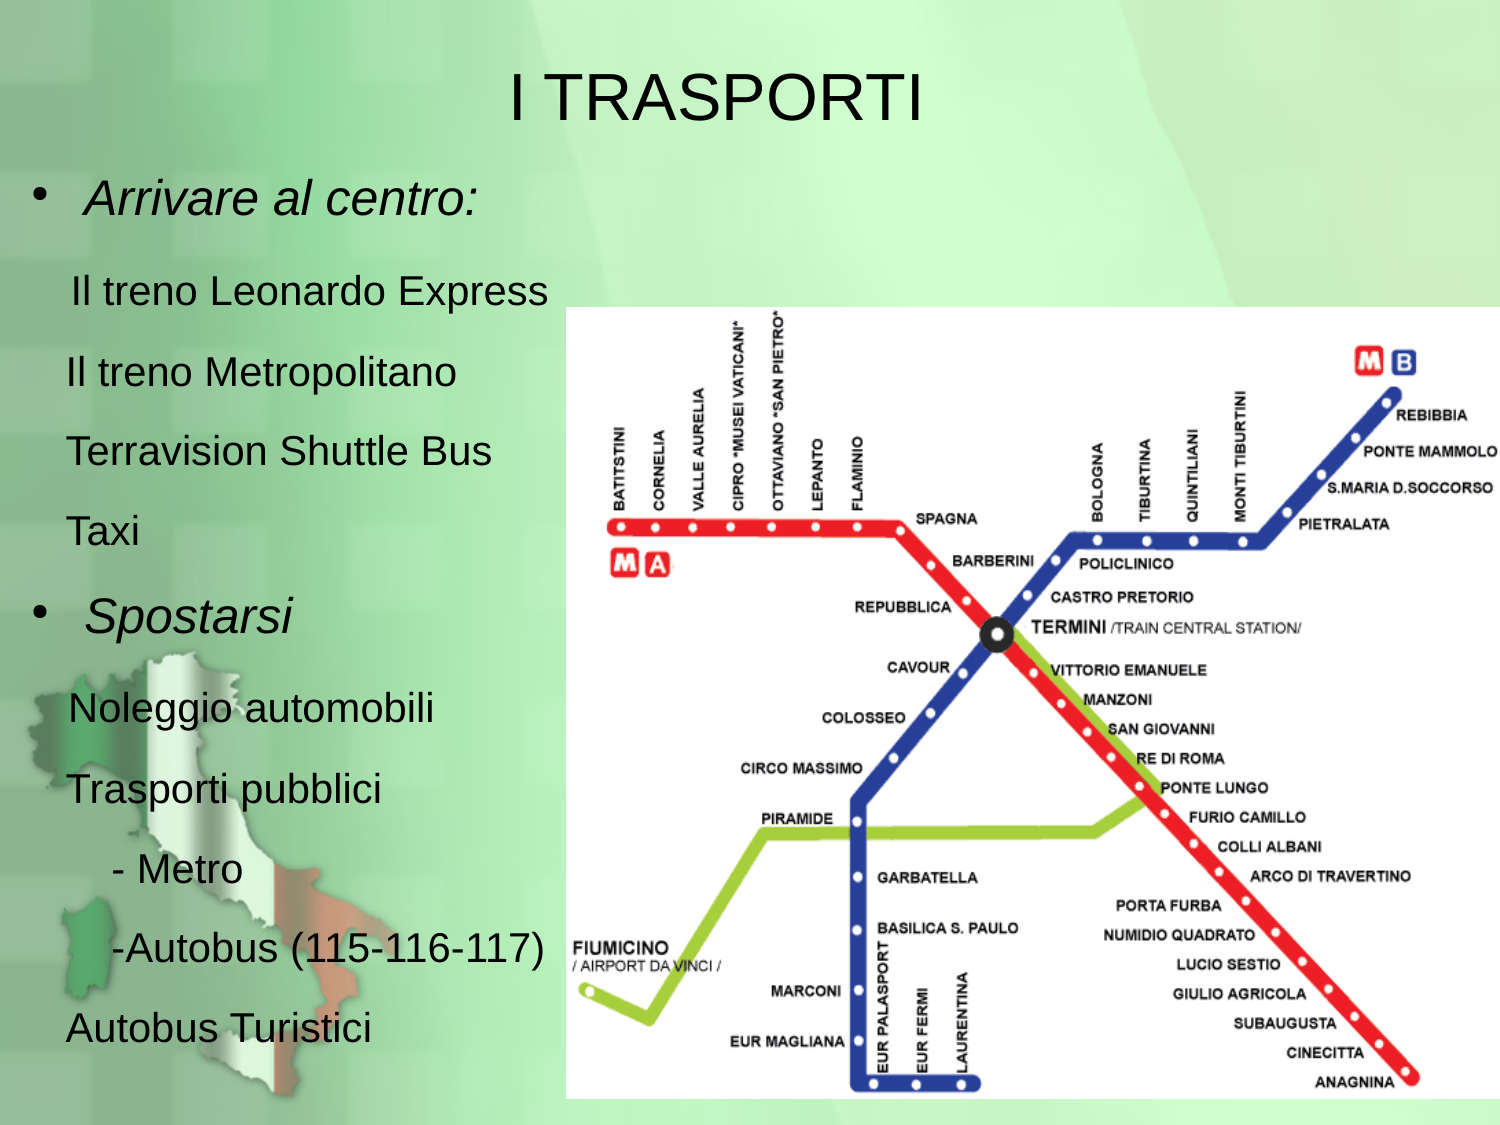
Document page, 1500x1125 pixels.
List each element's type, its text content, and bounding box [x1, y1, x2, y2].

list Arrivare al centro: Il treno Leonardo Express Il treno Metropolitano Terravision Shuttle Bus Taxi Spostarsi Noleggio automobili Trasporti pubblici - Metro -Autobus (115-116-117) Autobus Turistici [13, 165, 650, 1040]
picture [0, 0, 1500, 1125]
title I TRASPORTI [156, 0, 1217, 188]
